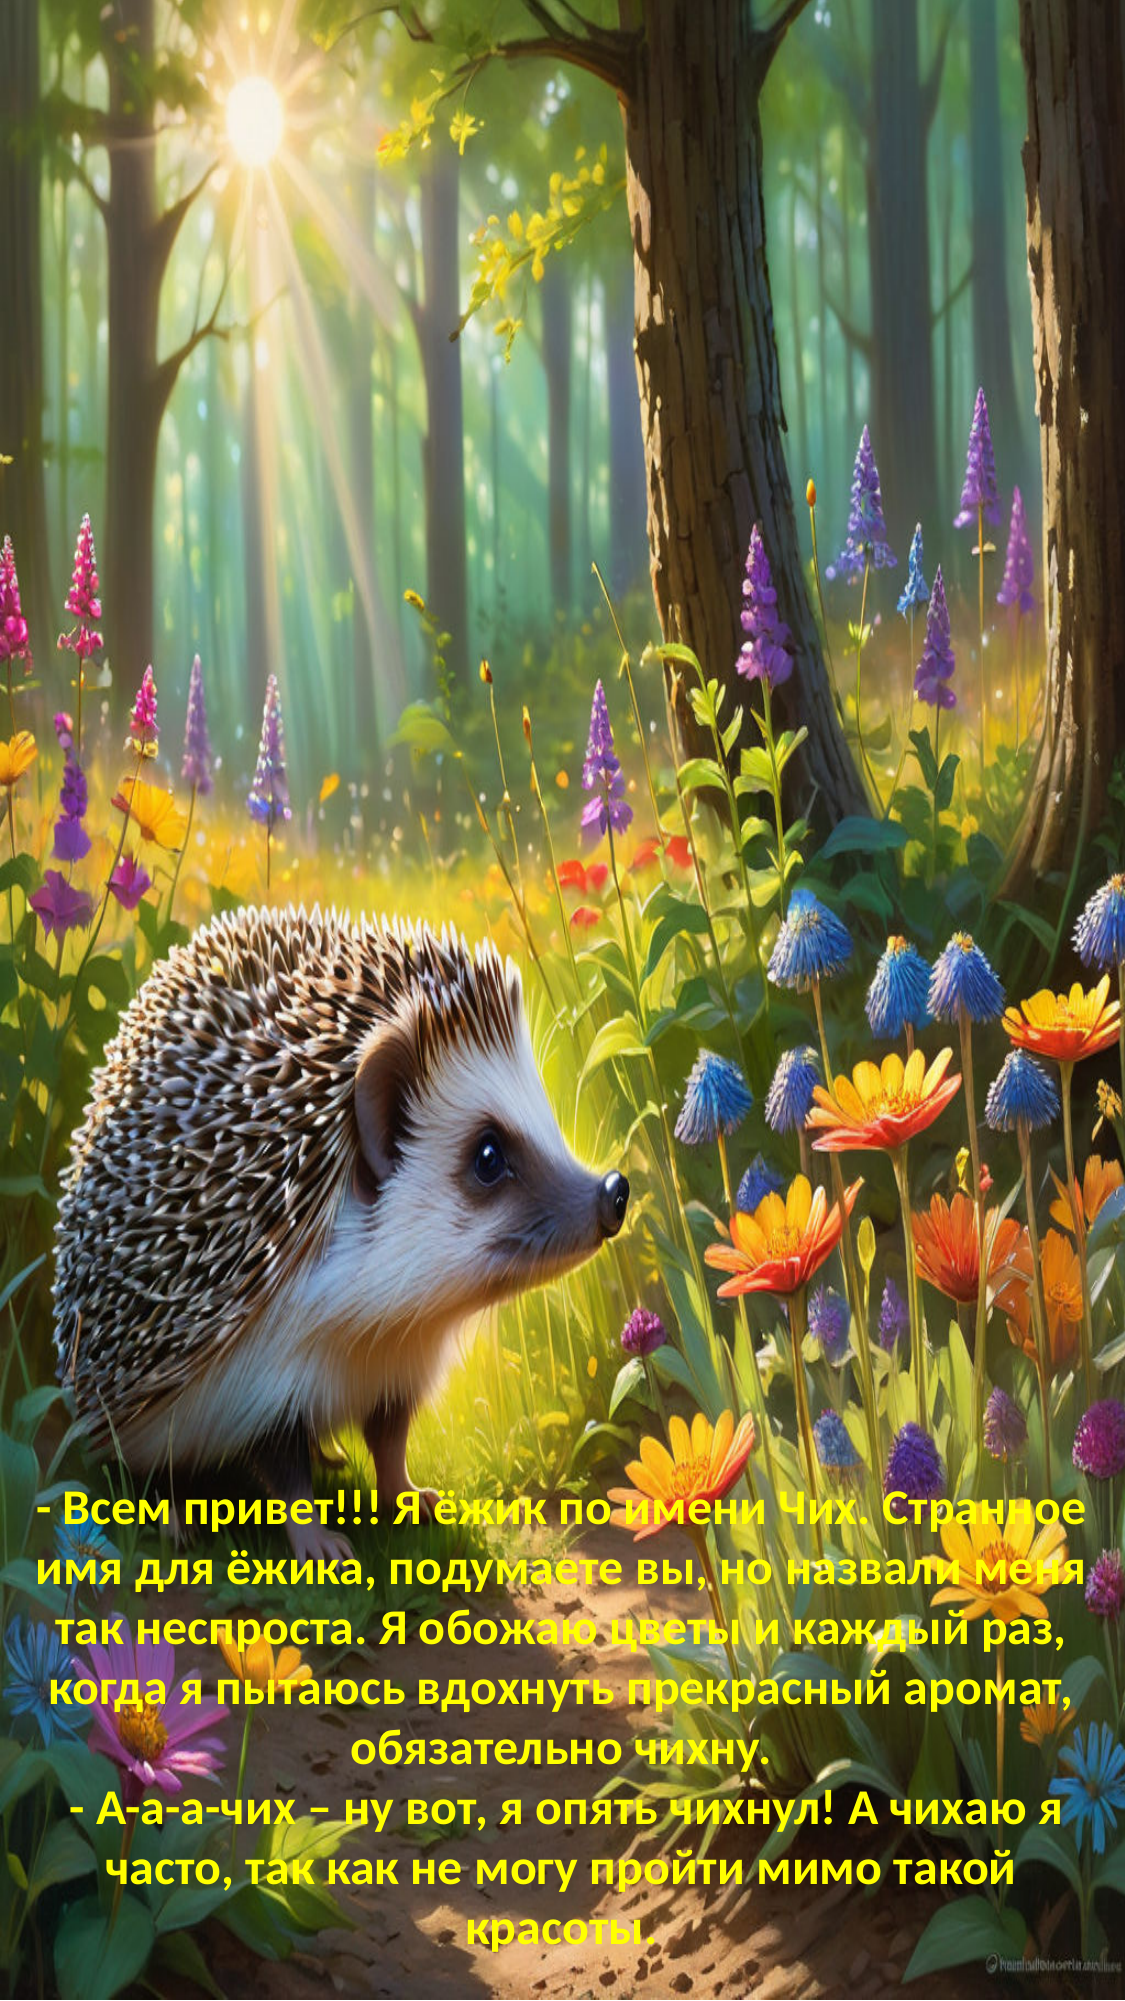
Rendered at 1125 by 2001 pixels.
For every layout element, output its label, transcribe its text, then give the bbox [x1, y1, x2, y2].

text_box - Всем привет!!! Я ёжик по имени Чих. Странное имя для ёжика, подумаете вы, но назвали меня так неспроста. Я обожаю цветы и каждый раз, когда я пытаюсь вдохнуть прекрасный аромат, обязательно чихну. - А-а-а-чих – ну вот, я опять чихнул! А чихаю я часто, так как не могу пройти мимо такой красоты. [0, 1466, 1124, 1962]
picture [0, 0, 1125, 2000]
